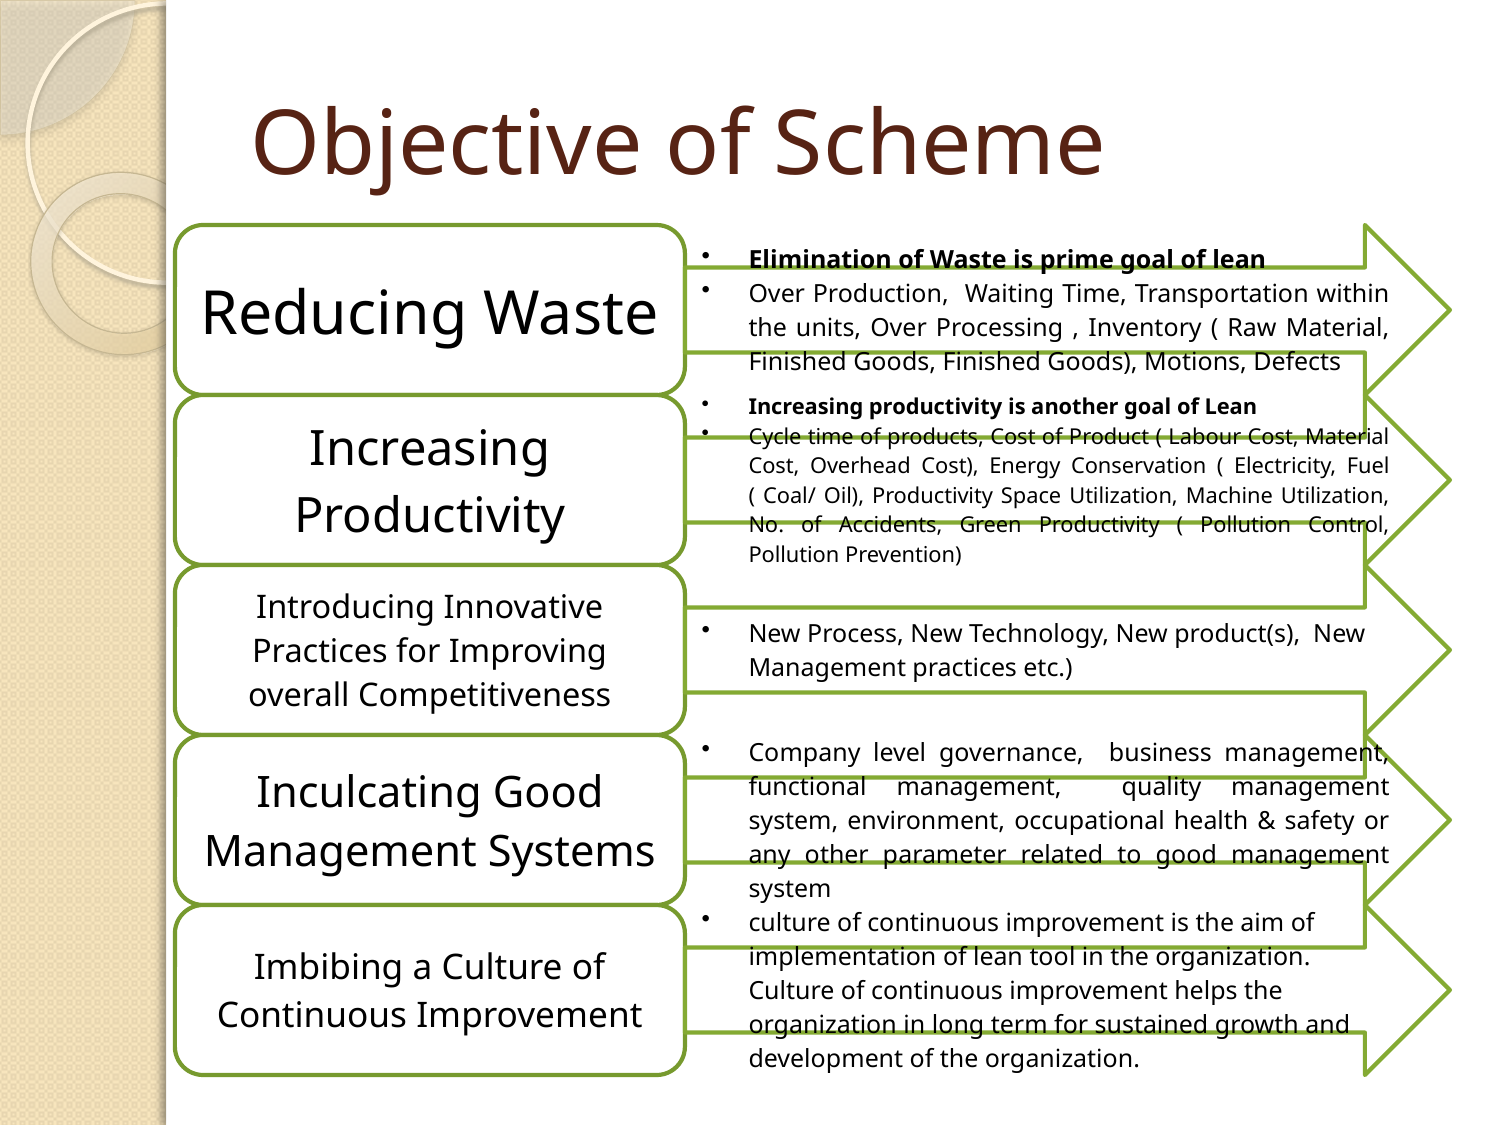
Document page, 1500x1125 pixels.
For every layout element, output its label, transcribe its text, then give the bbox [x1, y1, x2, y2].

title Objective of Scheme [235, 45, 1466, 233]
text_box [174, 224, 1451, 1076]
